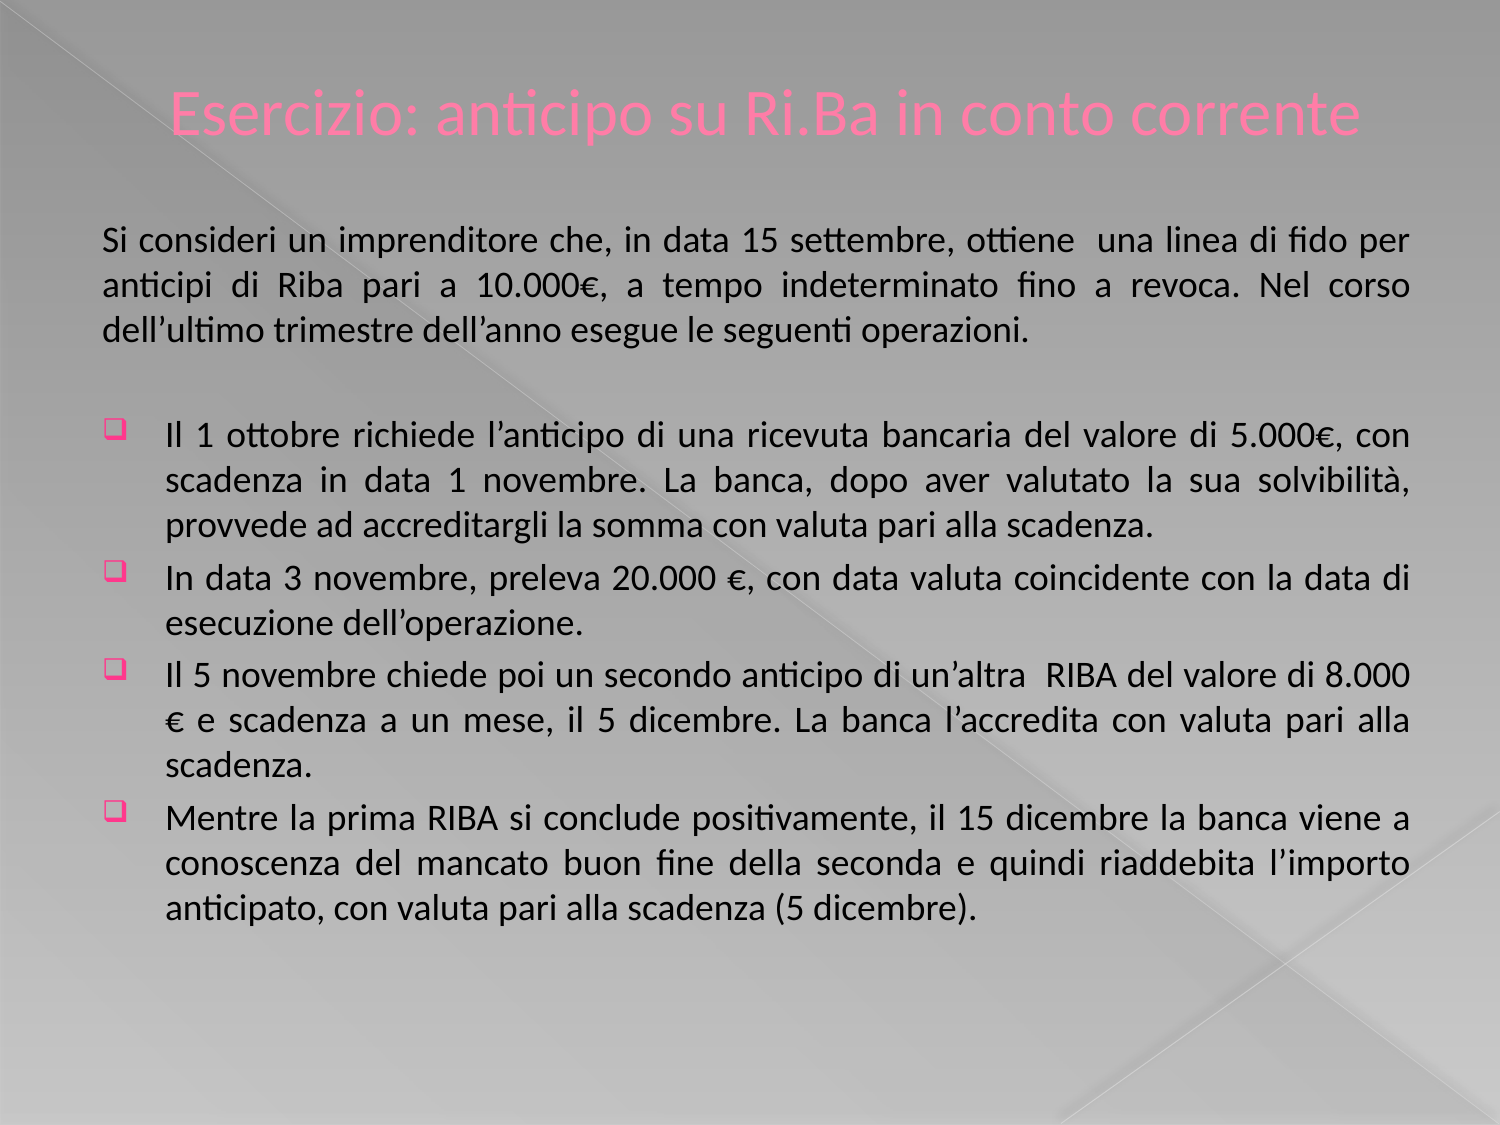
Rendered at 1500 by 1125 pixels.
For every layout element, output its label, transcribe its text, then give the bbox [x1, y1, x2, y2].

title Esercizio: anticipo su Ri.Ba in conto corrente [75, 43, 1425, 173]
list Si consideri un imprenditore che, in data 15 settembre, ottiene una linea di fido per anticipi di Riba pari a 10.000€, a tempo indeterminato fino a revoca. Nel corso dell’ultimo trimestre dell’anno esegue le seguenti operazioni. Il 1 ottobre richiede l’anticipo di una ricevuta bancaria del valore di 5.000€, con scadenza in data 1 novembre. La banca, dopo aver valutato la sua solvibilità, provvede ad accreditargli la somma con valuta pari alla scadenza. In data 3 novembre, preleva 20.000 €, con data valuta coincidente con la data di esecuzione dell’operazione. Il 5 novembre chiede poi un secondo anticipo di un’altra RIBA del valore di 8.000 € e scadenza a un mese, il 5 dicembre. La banca l’accredita con valuta pari alla scadenza. Mentre la prima RIBA si conclude positivamente, il 15 dicembre la banca viene a conoscenza del mancato buon fine della seconda e quindi riaddebita l’importo anticipato, con valuta pari alla scadenza (5 dicembre). [76, 208, 1427, 1125]
